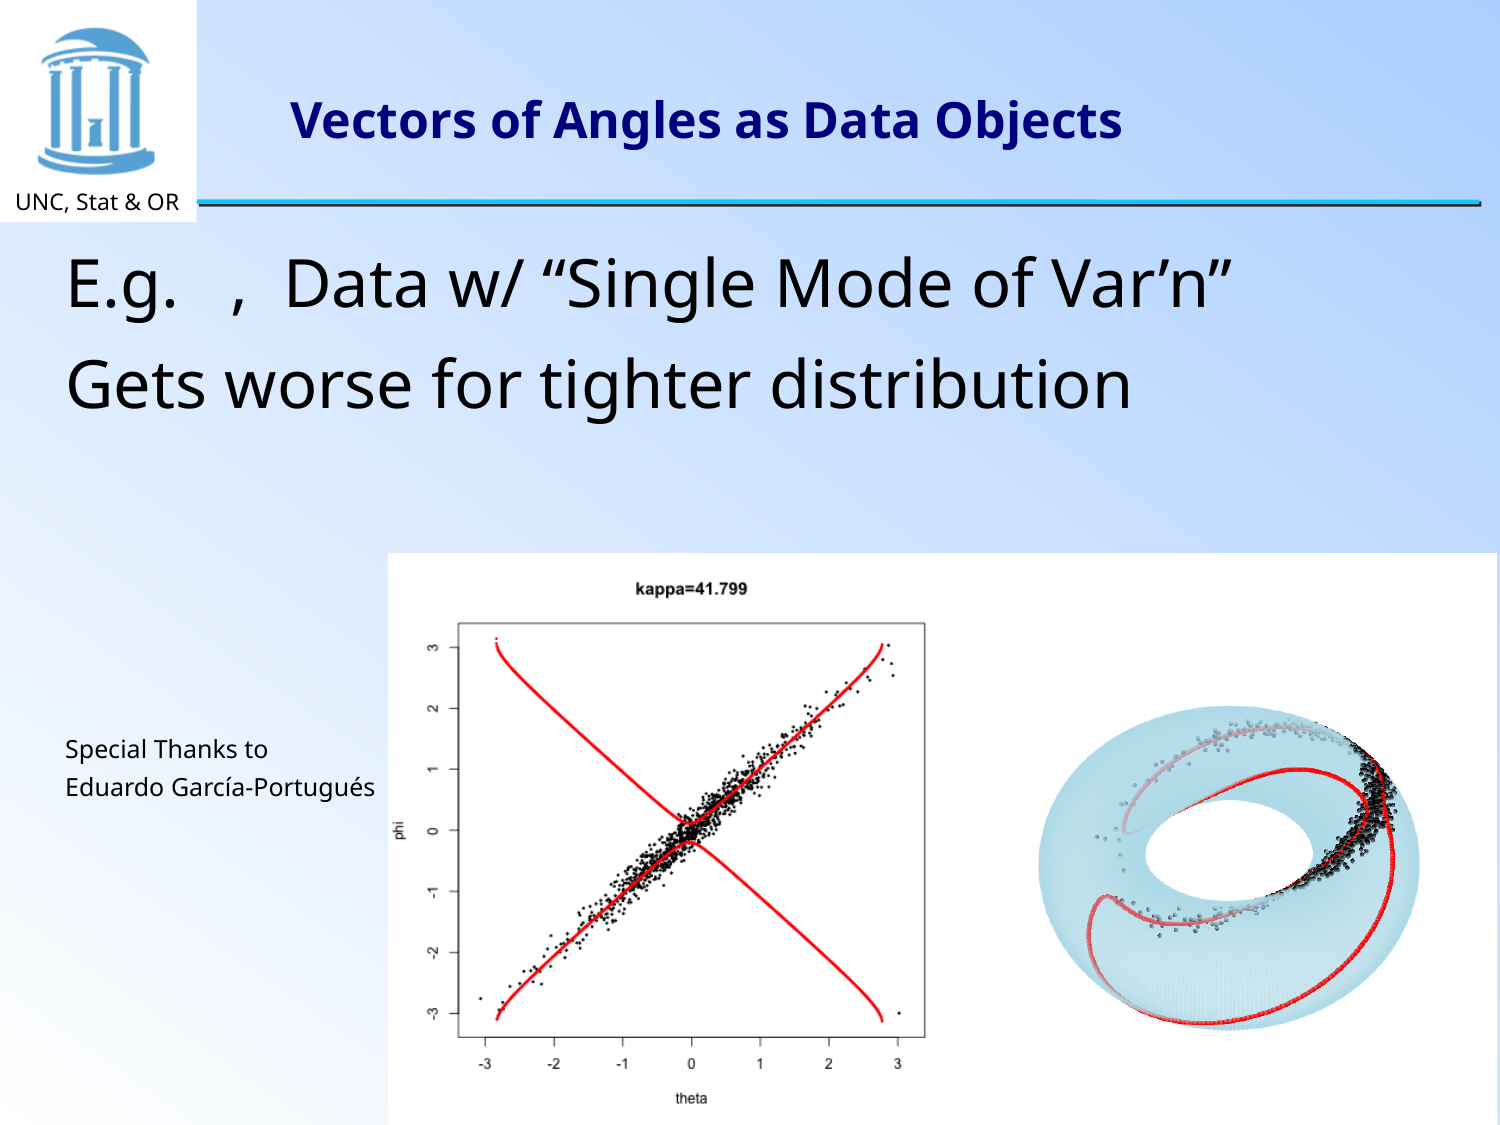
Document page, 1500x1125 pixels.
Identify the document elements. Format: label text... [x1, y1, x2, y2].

picture [388, 552, 1498, 1125]
picture [14, 7, 189, 189]
title Vectors of Angles as Data Objects [275, 75, 1448, 156]
